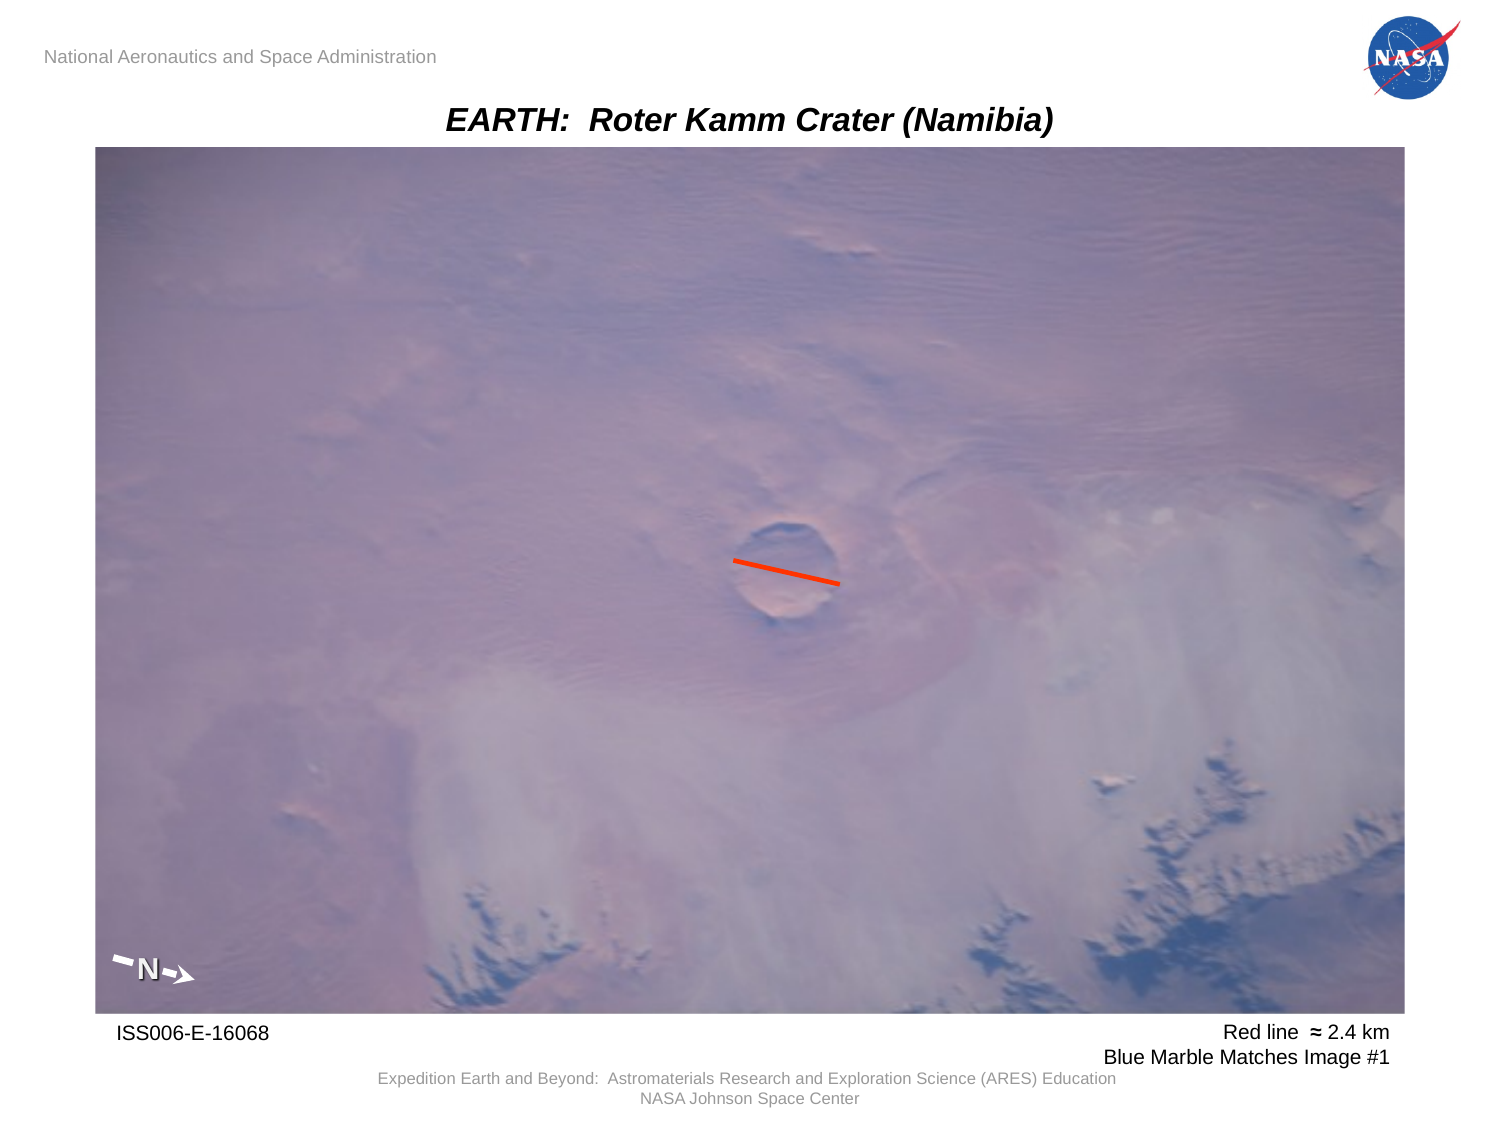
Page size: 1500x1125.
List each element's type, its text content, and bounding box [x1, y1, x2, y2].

picture [1362, 15, 1461, 100]
text_box EARTH: Roter Kamm Crater (Namibia) [381, 90, 1119, 145]
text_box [94, 146, 1405, 1076]
